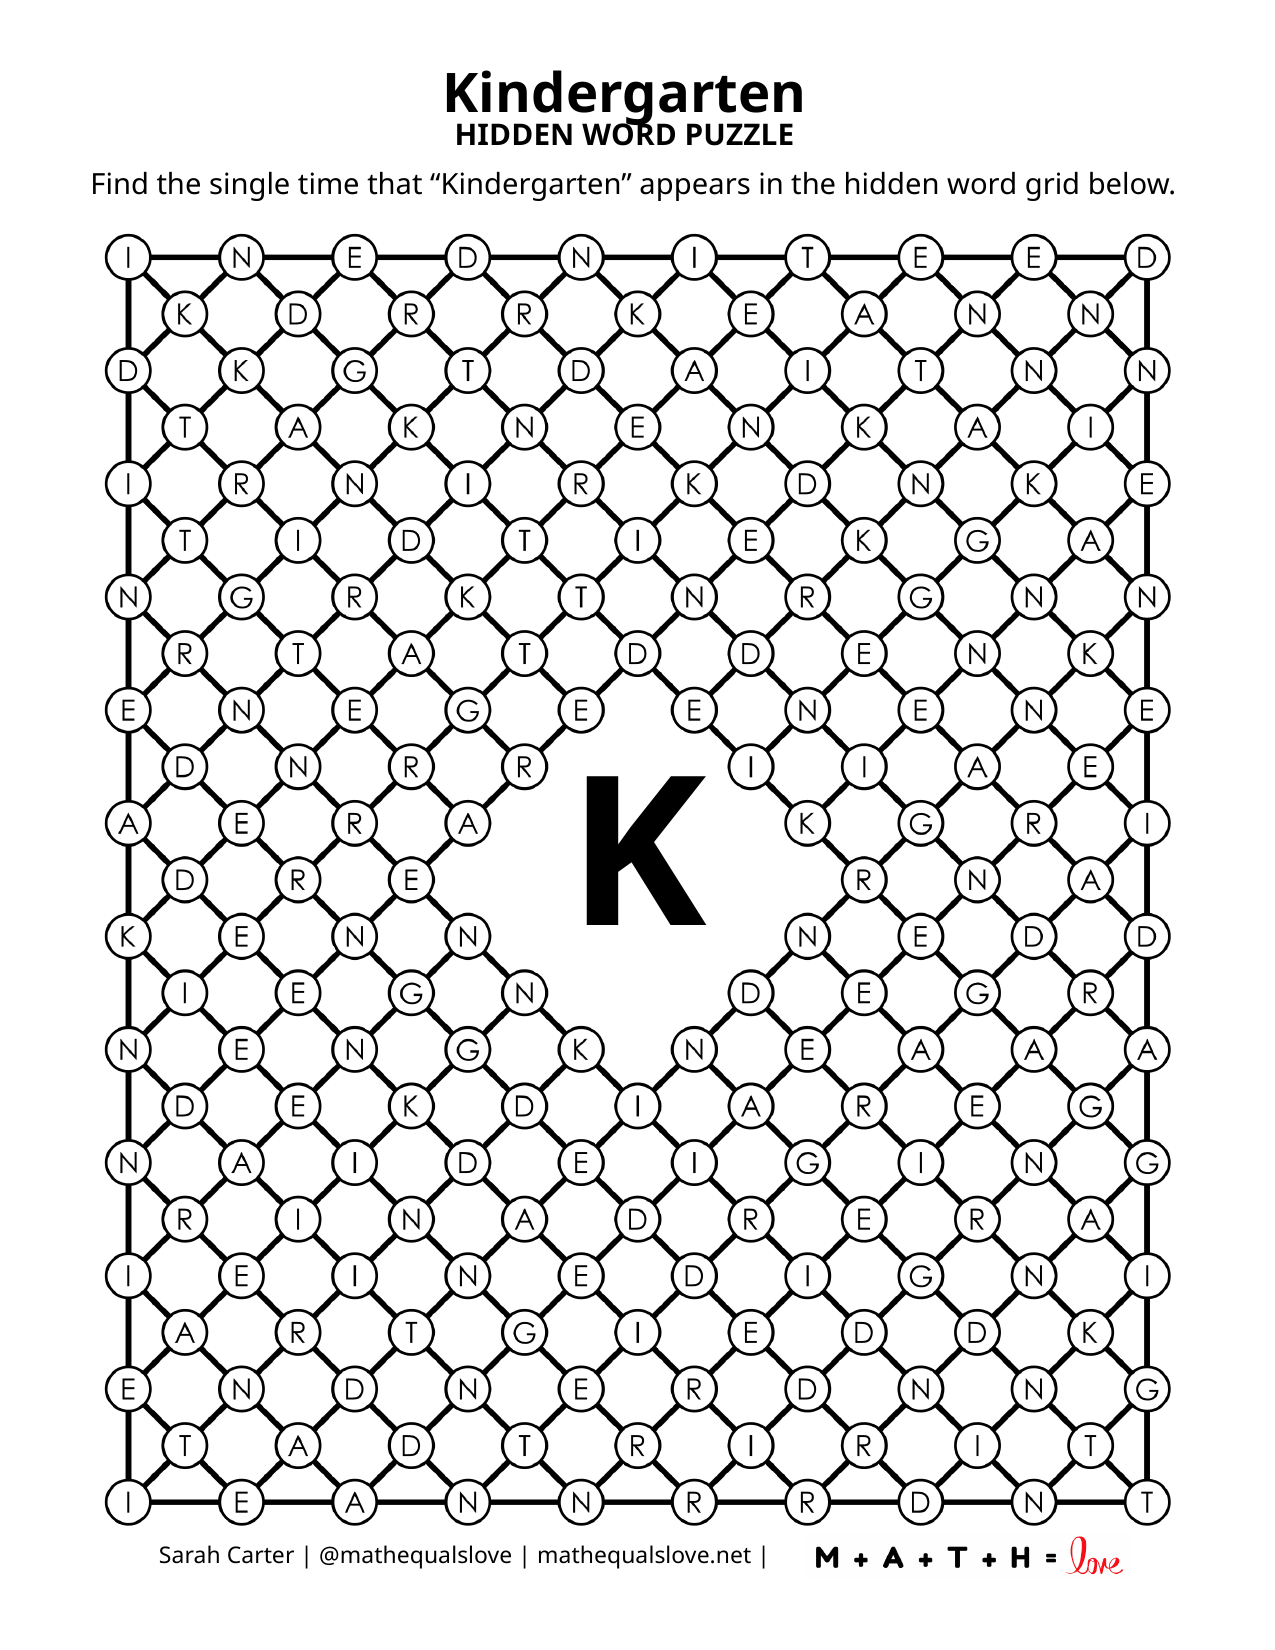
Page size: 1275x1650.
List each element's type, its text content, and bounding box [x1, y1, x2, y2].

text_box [143, 1533, 1132, 1579]
text_box HIDDEN WORD PUZZLE [319, 108, 930, 159]
text_box Kindergarten [302, 57, 947, 124]
picture [97, 226, 1178, 1533]
text_box Find the single time that “Kindergarten” appears in the hidden word grid below. [59, 158, 1216, 208]
